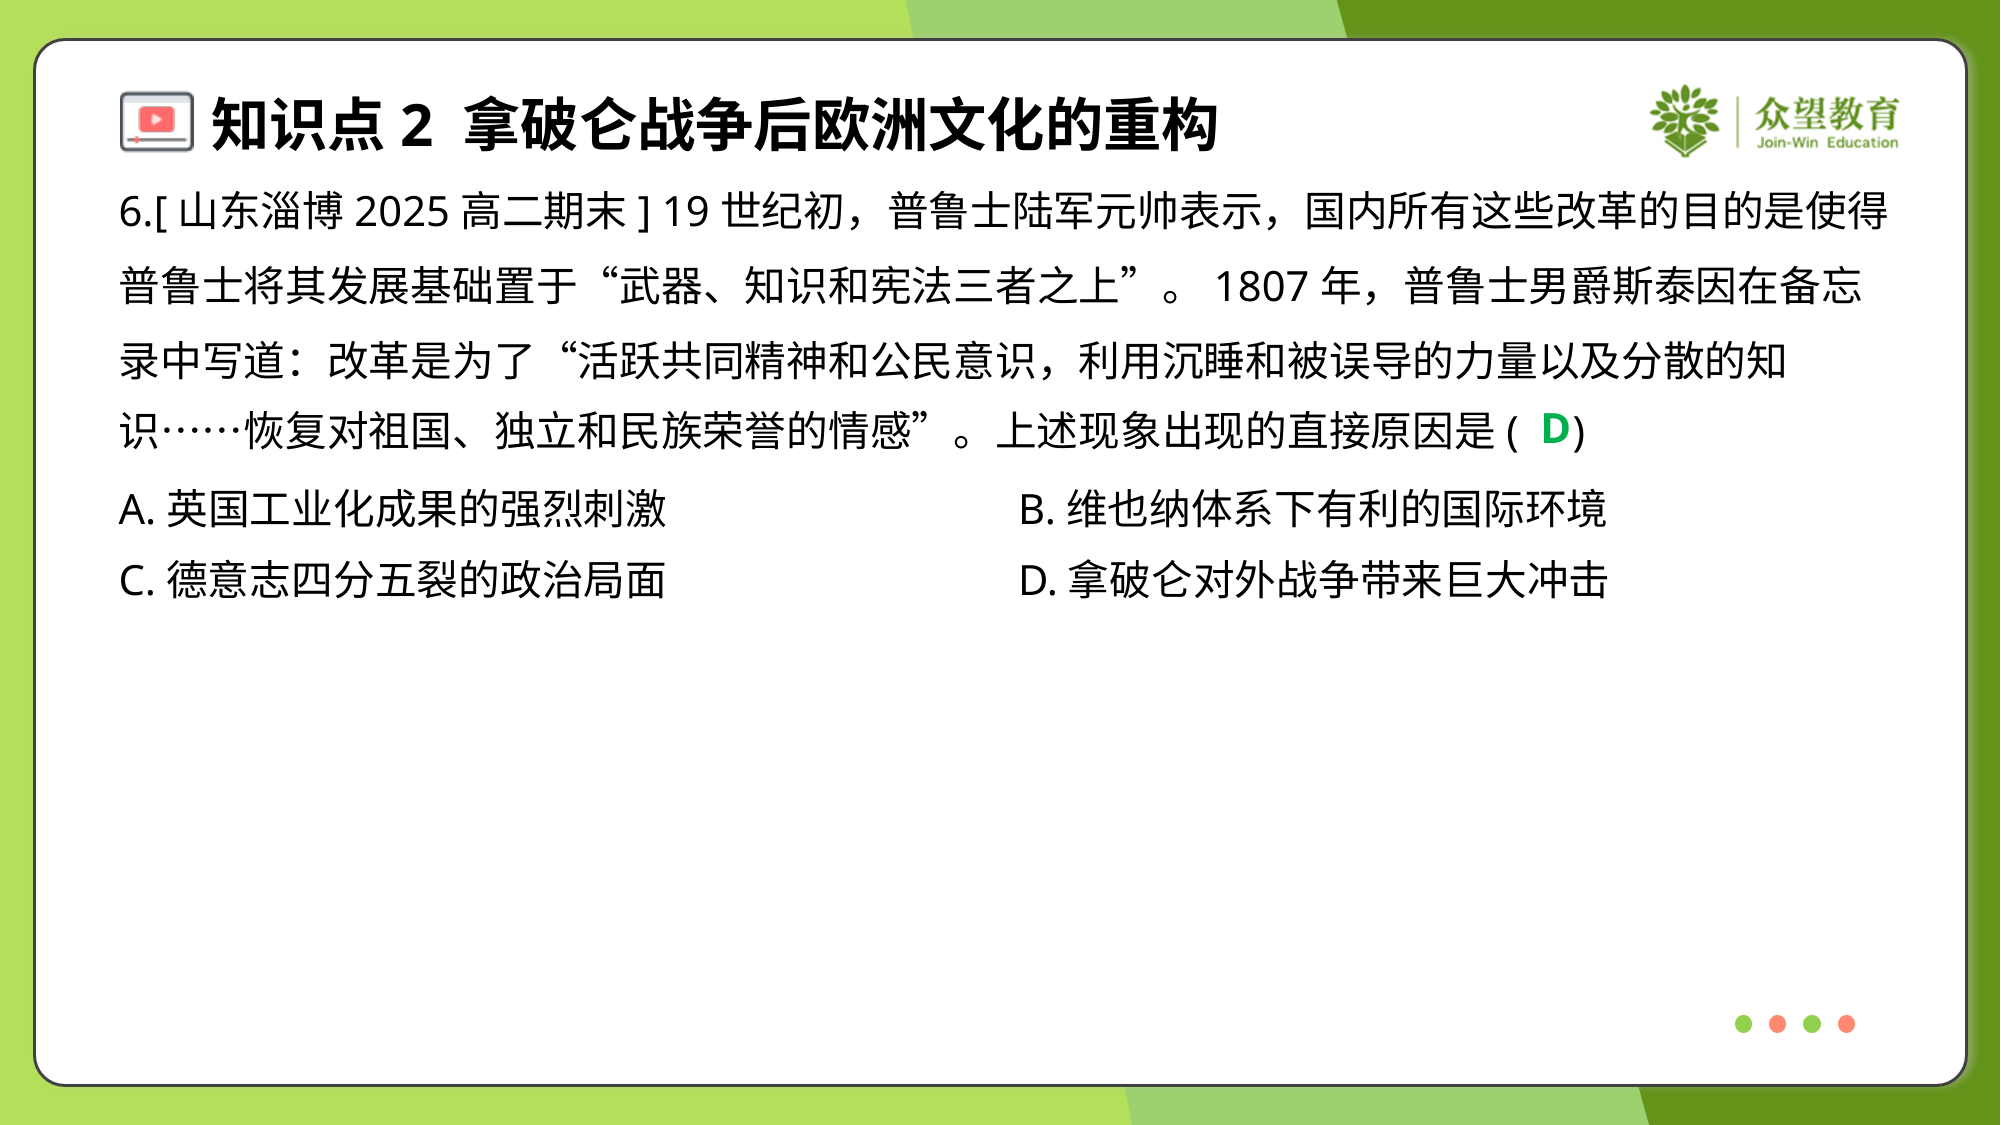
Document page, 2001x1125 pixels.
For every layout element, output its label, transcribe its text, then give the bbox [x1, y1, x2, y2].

picture [0, 0, 2000, 1125]
text_box 6.[山东淄博2025高二期末] 19世纪初，普鲁士陆军元帅表示，国内所有这些改革的目的是使得 普鲁士将其发展基础置于“武器、知识和宪法三者之上”。1807年，普鲁士男爵斯泰因在备忘 录中写道：改革是为了“活跃共同精神和公民意识，利用沉睡和被误导的力量以及分散的知 识……恢复对祖国、独立和民族荣誉的情感”。上述现象出现的直接原因是( ) [118, 159, 1883, 448]
text_box A.英国工业化成果的强烈刺激 B.维也纳体系下有利的国际环境 C.德意志四分五裂的政治局面 D.拿破仑对外战争带来巨大冲击 [118, 457, 1883, 597]
text_box D [1524, 381, 1588, 446]
